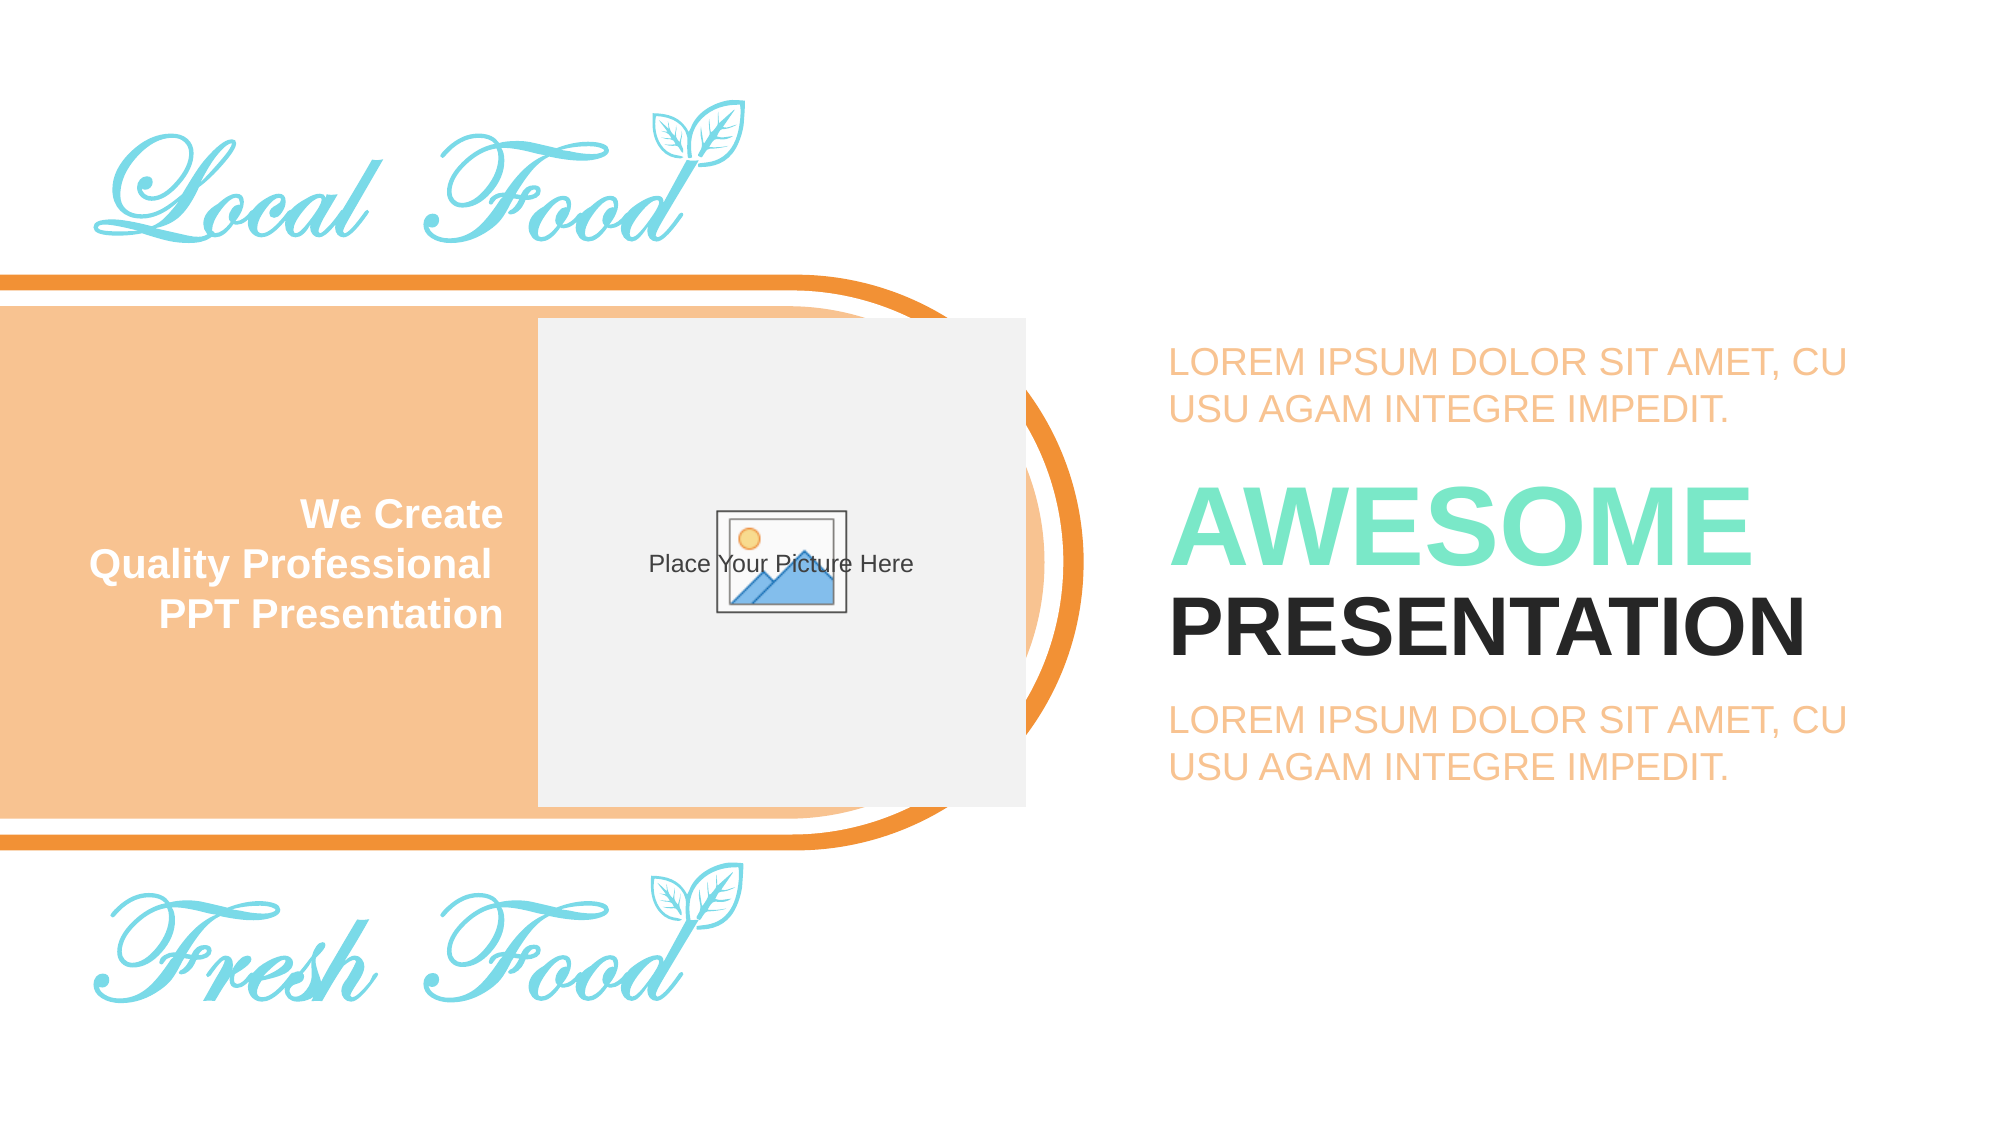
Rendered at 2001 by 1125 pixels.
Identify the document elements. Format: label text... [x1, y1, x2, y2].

text_box We Create Quality Professional PPT Presentation [21, 486, 510, 637]
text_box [93, 862, 744, 1004]
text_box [1153, 444, 1914, 681]
picture [537, 318, 1026, 807]
text_box LOREM IPSUM DOLOR SIT AMET, CU USU AGAM INTEGRE IMPEDIT. [1153, 329, 1914, 438]
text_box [93, 99, 746, 243]
text_box LOREM IPSUM DOLOR SIT AMET, CU USU AGAM INTEGRE IMPEDIT. [1153, 687, 1914, 796]
